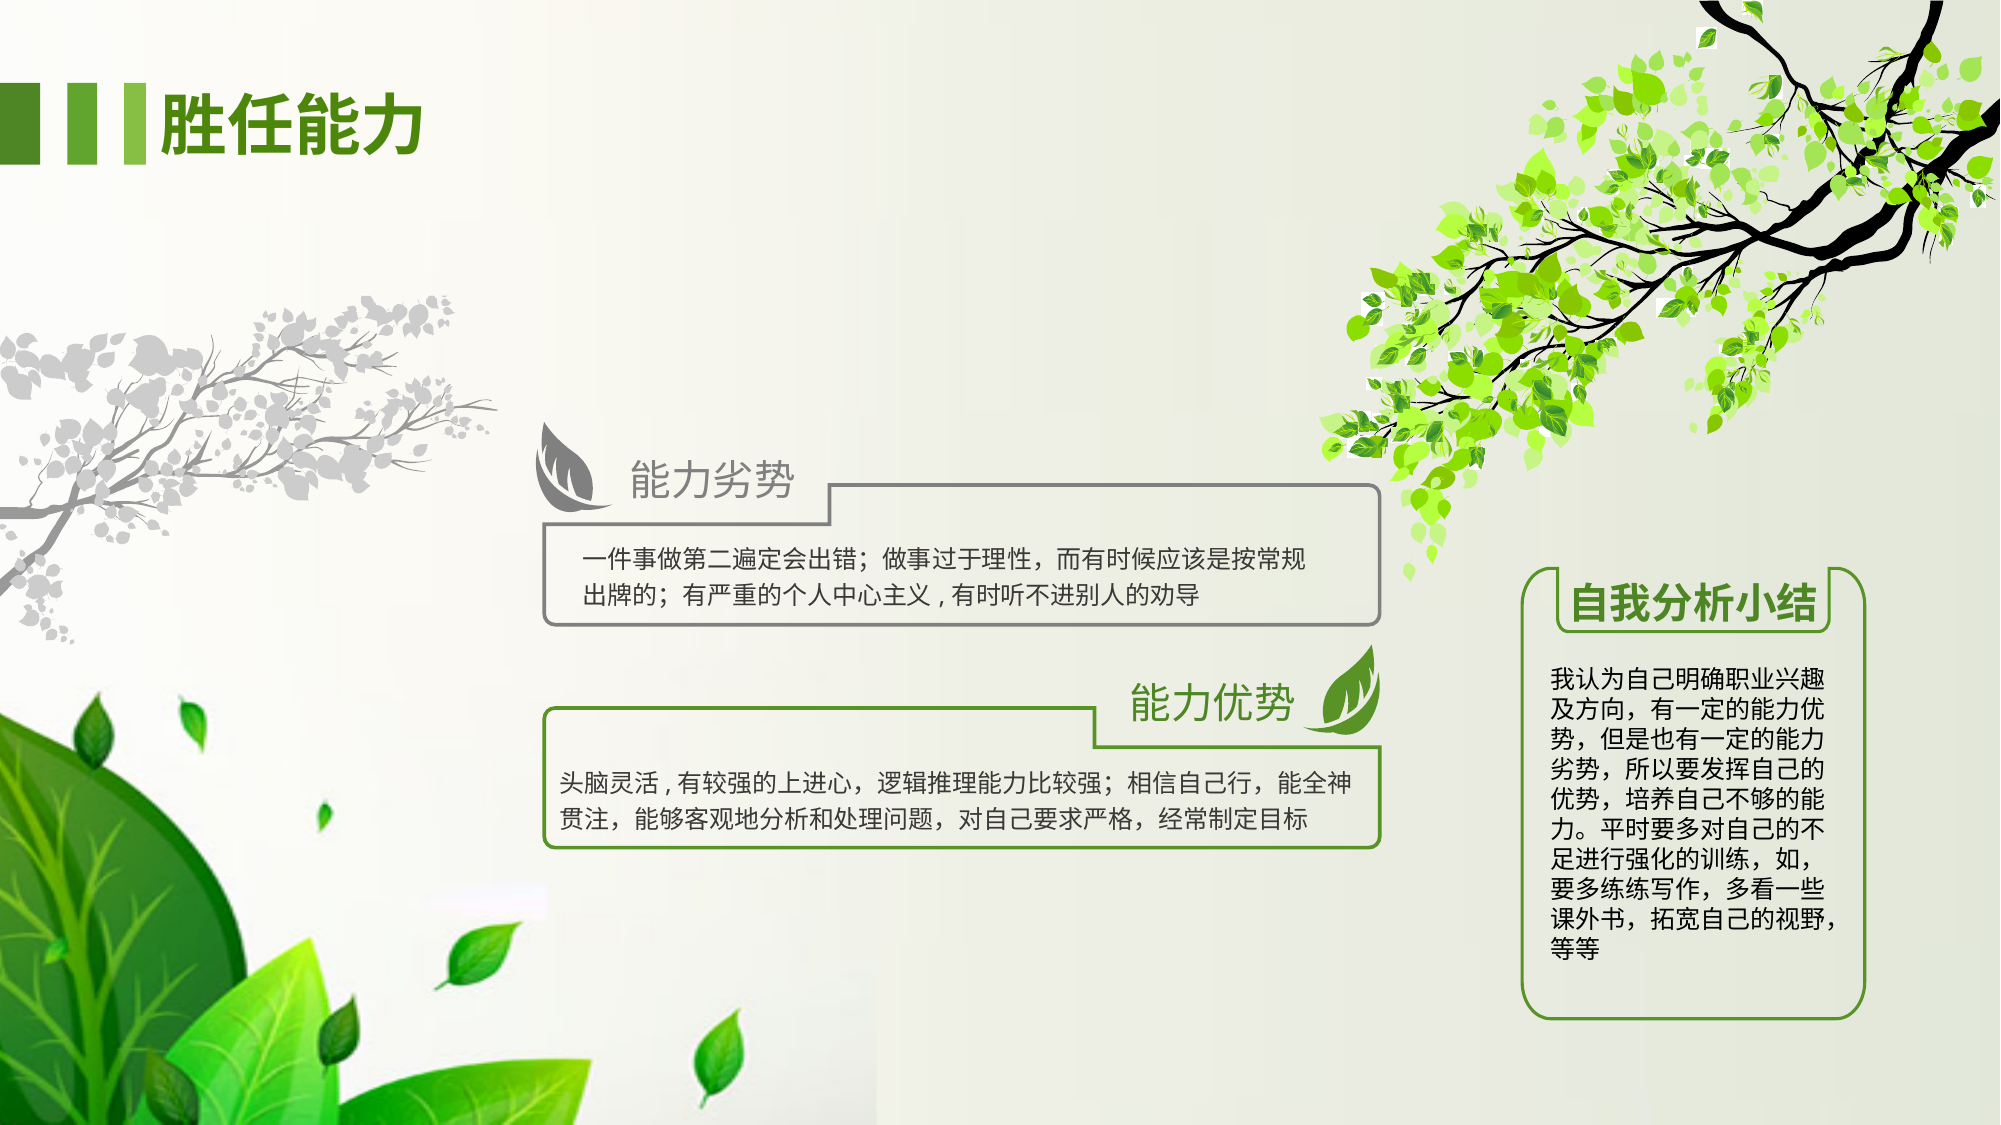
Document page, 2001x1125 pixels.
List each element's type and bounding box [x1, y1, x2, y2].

picture [0, 0, 2000, 1125]
text_box [535, 421, 816, 513]
text_box [0, 295, 490, 645]
text_box [1318, 0, 1994, 582]
text_box [1522, 568, 1865, 1019]
text_box [544, 485, 1380, 625]
text_box [1994, 0, 2000, 449]
text_box [1101, 644, 1380, 707]
text_box [544, 707, 1380, 848]
